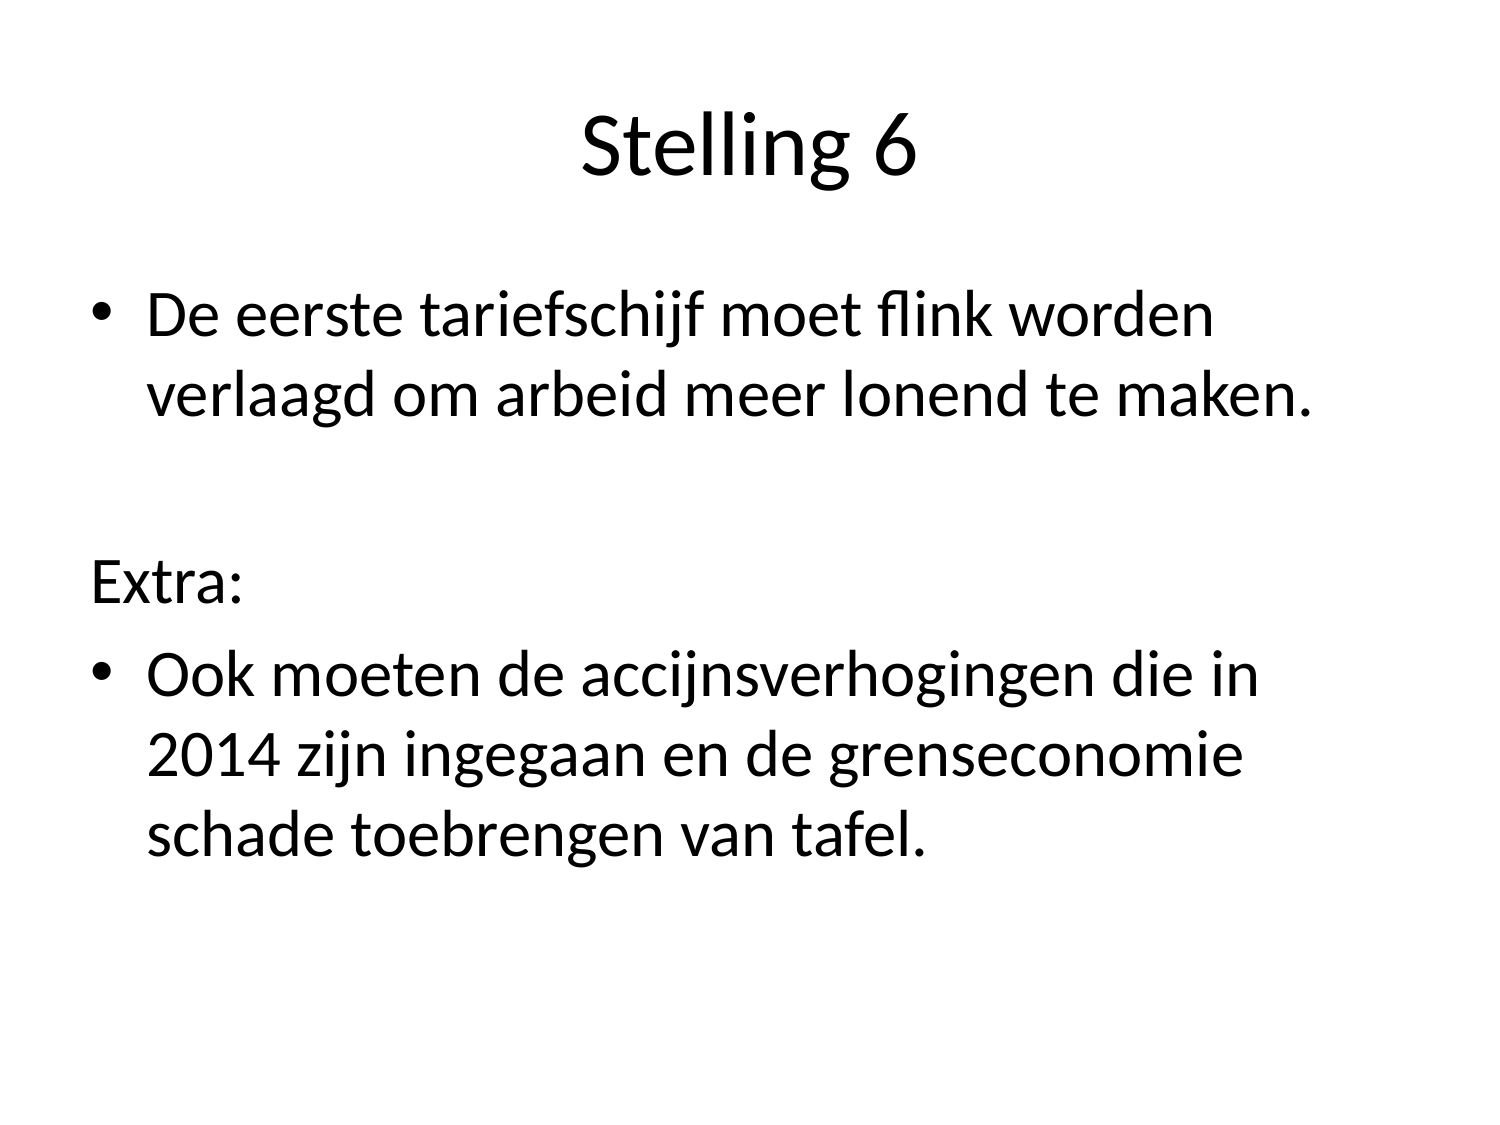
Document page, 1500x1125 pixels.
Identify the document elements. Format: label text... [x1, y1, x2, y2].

title Stelling 6 [75, 45, 1425, 233]
list De eerste tariefschijf moet flink worden verlaagd om arbeid meer lonend te maken. Extra: Ook moeten de accijnsverhogingen die in 2014 zijn ingegaan en de grenseconomie schade toebrengen van tafel. [75, 262, 1425, 1005]
